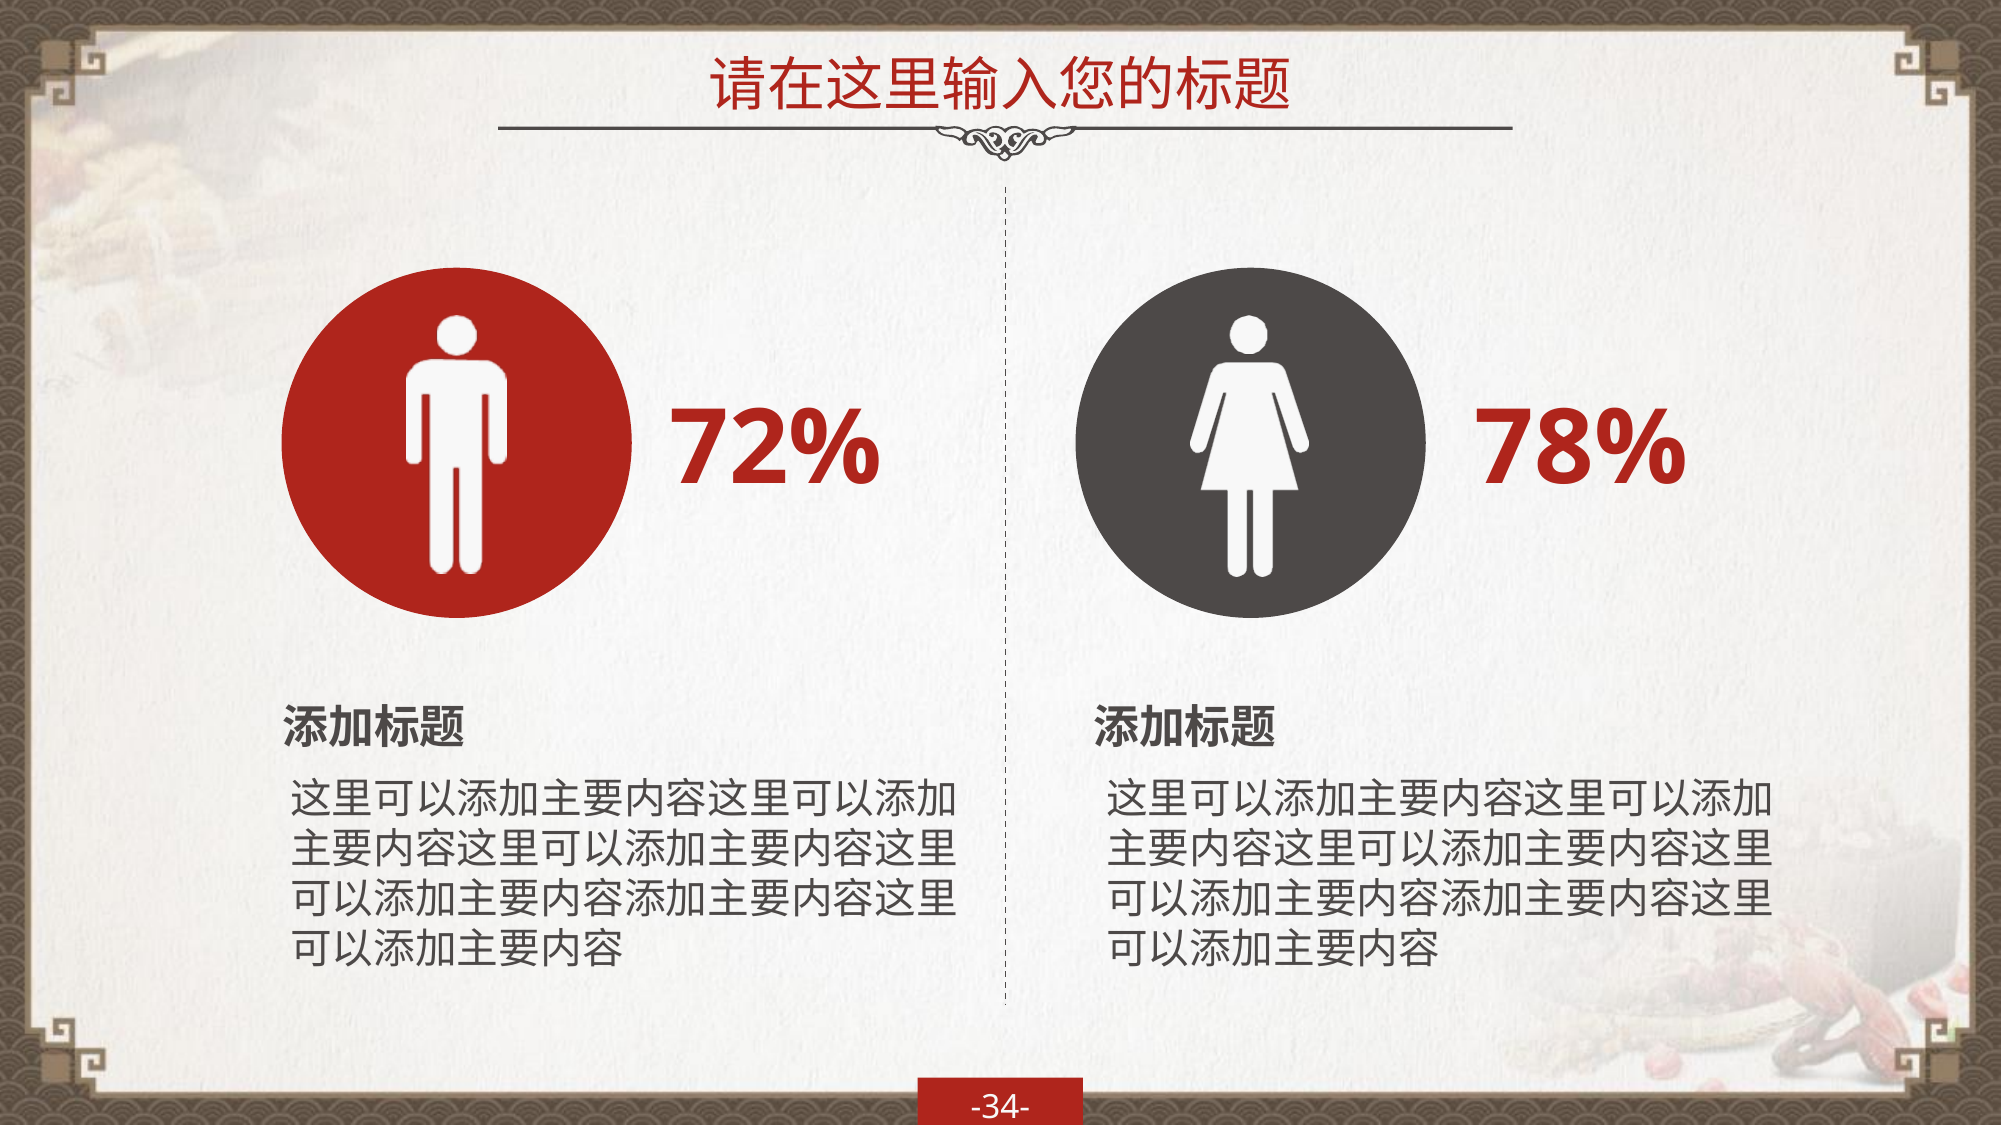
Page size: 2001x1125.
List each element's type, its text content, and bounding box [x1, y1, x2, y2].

text_box 这里可以添加主要内容这里可以添加主要内容这里可以添加主要内容这里可以添加主要内容添加主要内容这里可以添加主要内容 [1091, 764, 1803, 1029]
text_box [498, 125, 1513, 162]
text_box 78% [1437, 372, 1726, 512]
text_box 添加标题 [267, 690, 557, 761]
text_box 请在这里输入您的标题 [694, 39, 1307, 125]
text_box 72% [631, 372, 921, 512]
picture [0, 0, 2001, 1125]
text_box [281, 267, 631, 618]
text_box 这里可以添加主要内容这里可以添加主要内容这里可以添加主要内容这里可以添加主要内容添加主要内容这里可以添加主要内容 [275, 764, 987, 1029]
text_box 添加标题 [1078, 690, 1368, 761]
text_box [1075, 267, 1426, 618]
